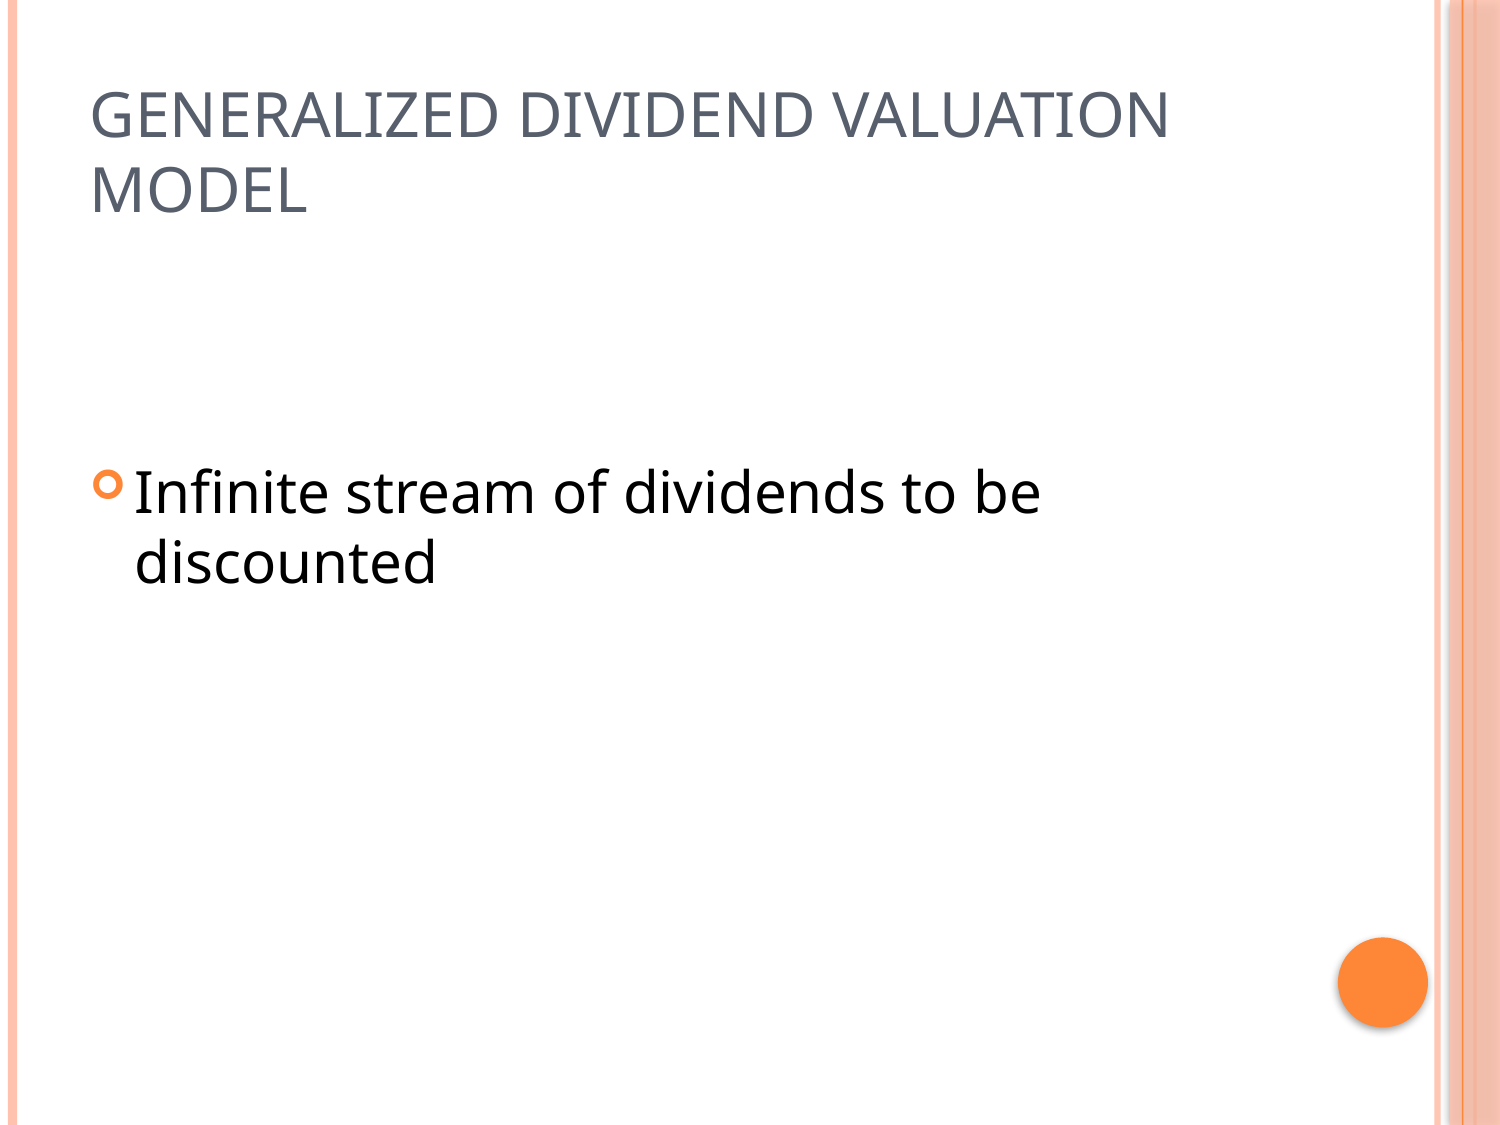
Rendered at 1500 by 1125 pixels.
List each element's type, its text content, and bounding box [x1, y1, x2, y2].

title Generalized dividend valuation model [75, 45, 1300, 233]
